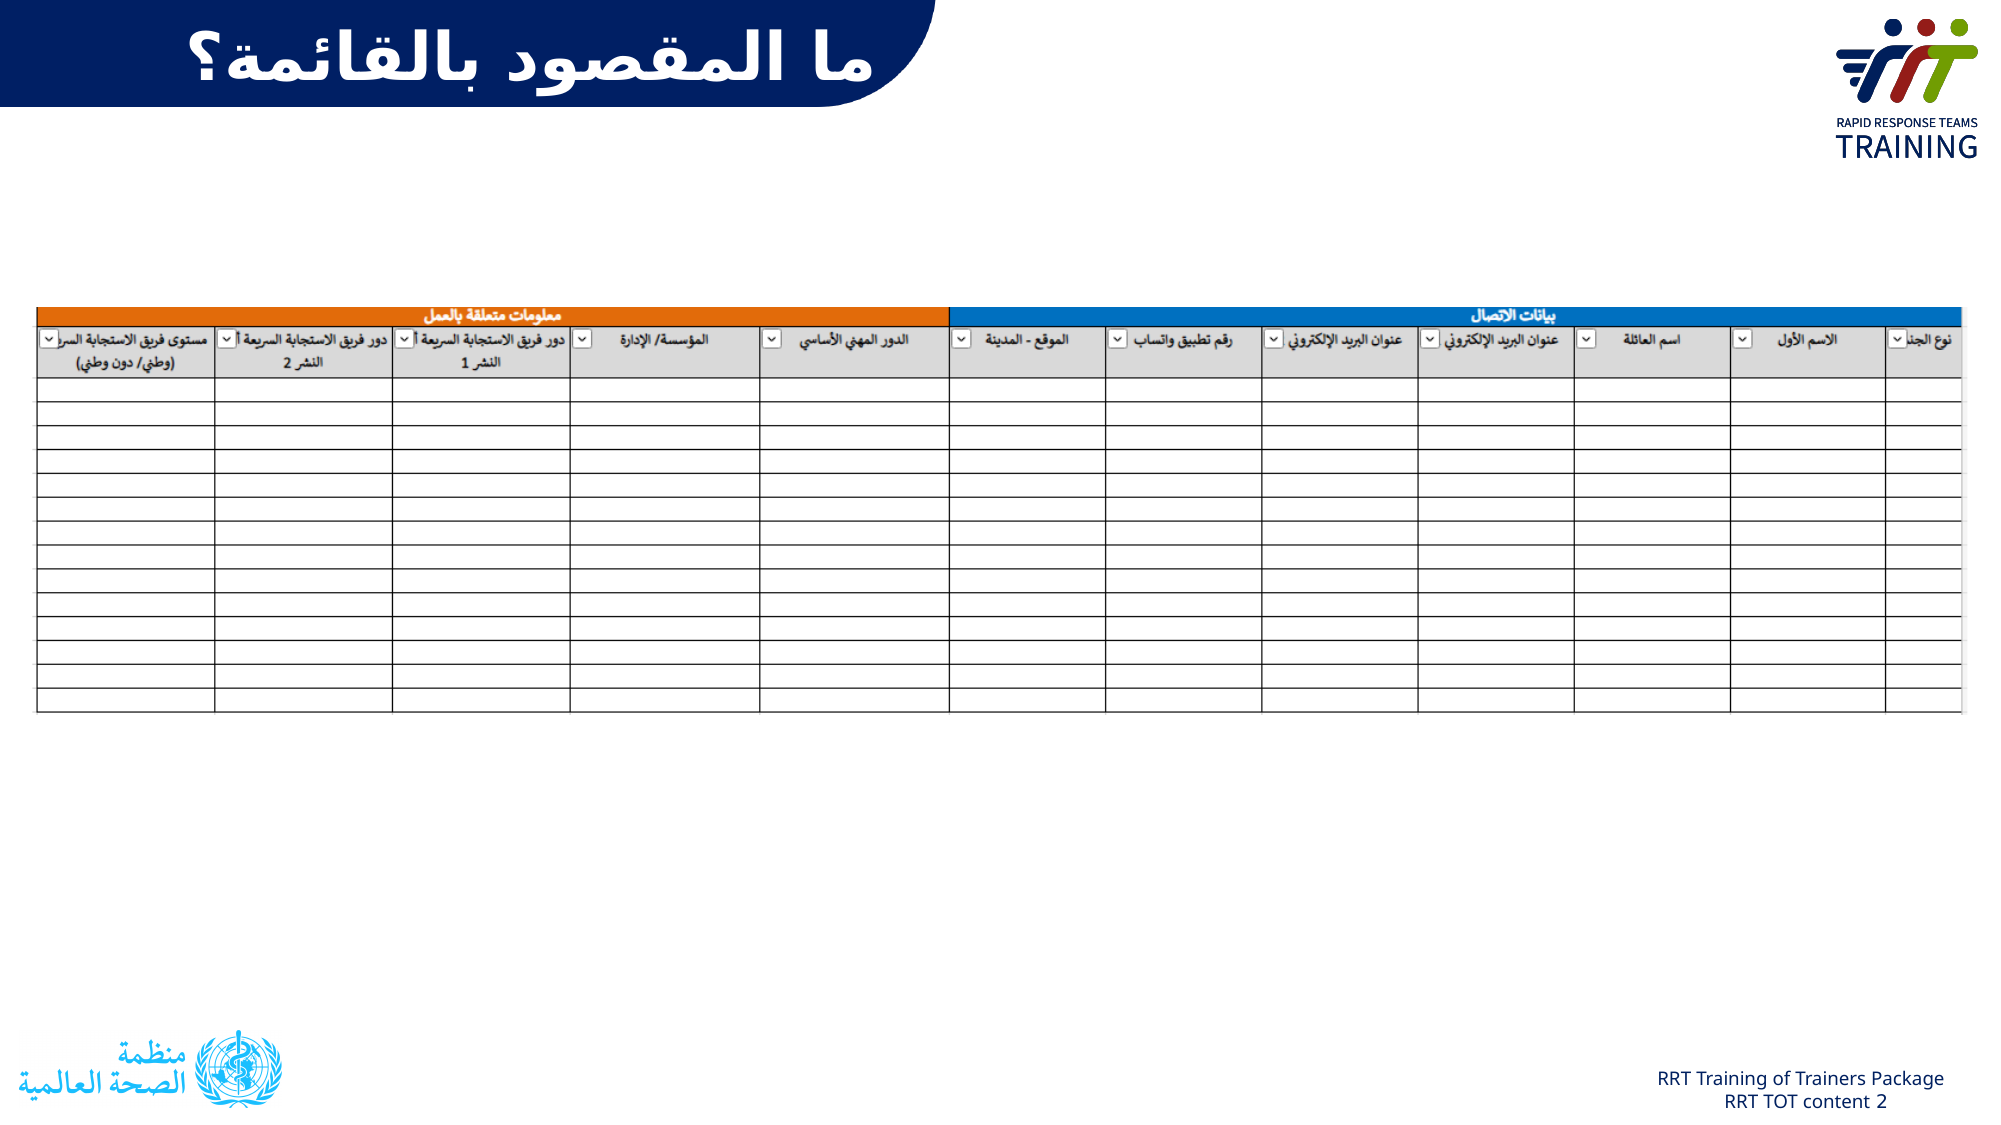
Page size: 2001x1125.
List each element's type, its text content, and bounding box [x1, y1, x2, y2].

picture [1835, 19, 1978, 167]
text_box ما المقصود بالقائمة؟ [32, 15, 885, 77]
picture [32, 307, 1968, 715]
picture [0, 0, 936, 107]
picture [19, 1030, 282, 1108]
